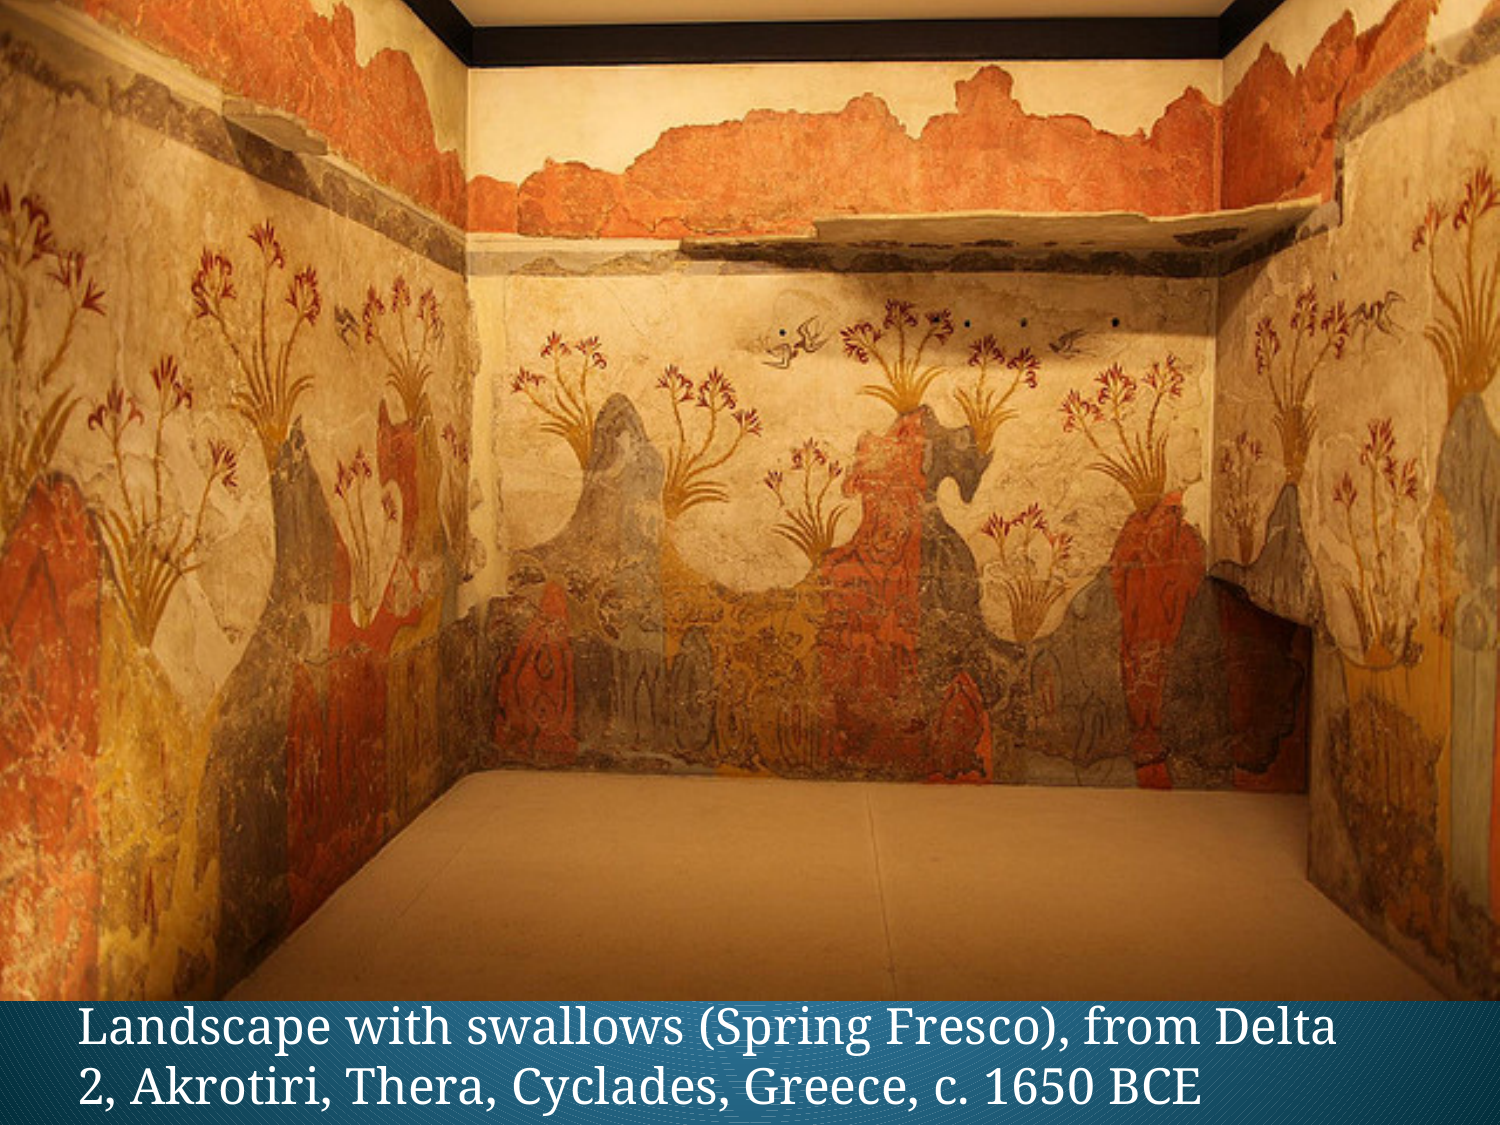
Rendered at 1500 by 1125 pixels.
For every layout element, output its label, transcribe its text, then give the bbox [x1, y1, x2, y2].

text_box Landscape with swallows (Spring Fresco), from Delta 2, Akrotiri, Thera, Cyclades, Greece, c. 1650 BCE [62, 1015, 1400, 1123]
picture [0, 0, 1500, 1002]
